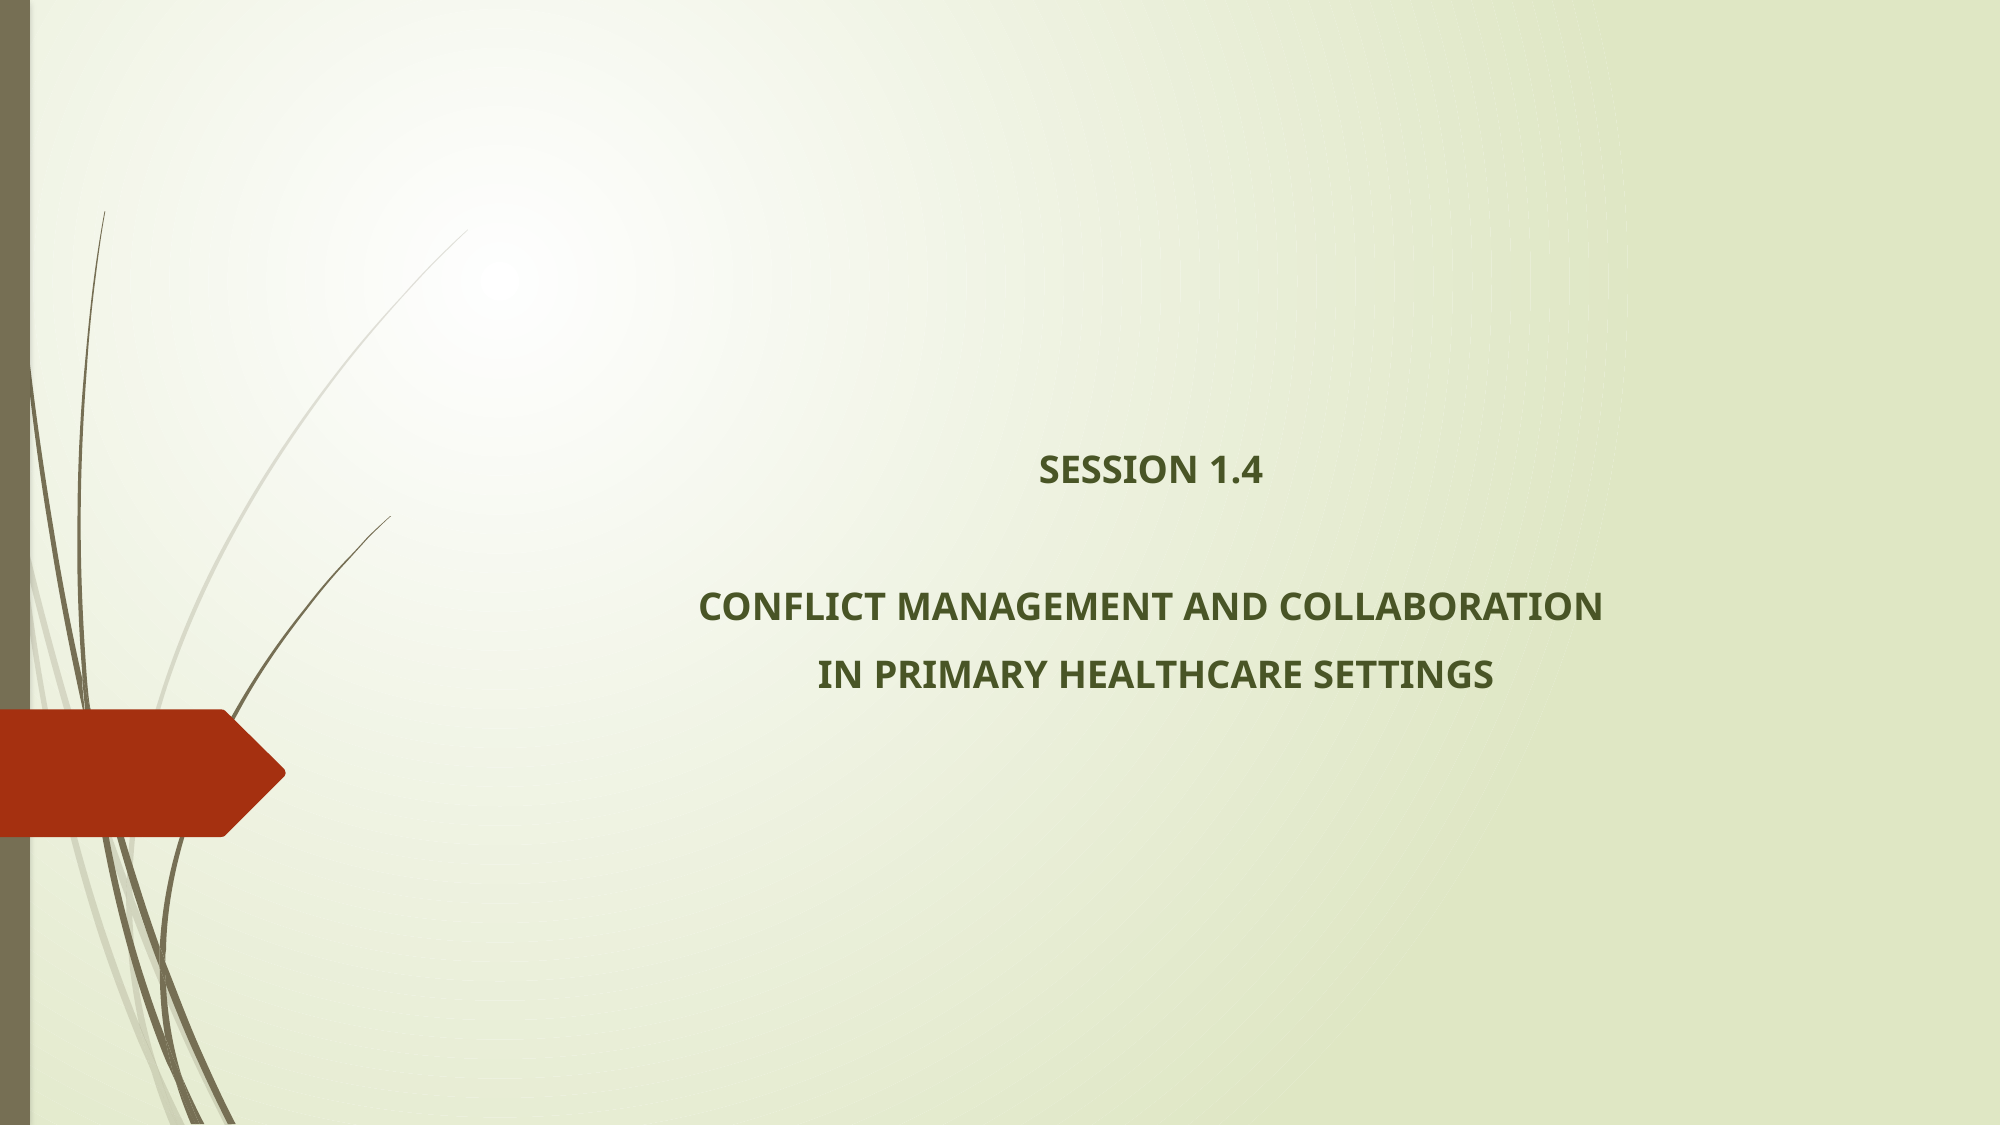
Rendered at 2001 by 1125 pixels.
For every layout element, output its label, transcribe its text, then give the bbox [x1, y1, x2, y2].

title SESSION 1.4 CONFLICT MANAGEMENT AND COLLABORATION IN PRIMARY HEALTHCARE SETTINGS [424, 412, 1888, 784]
